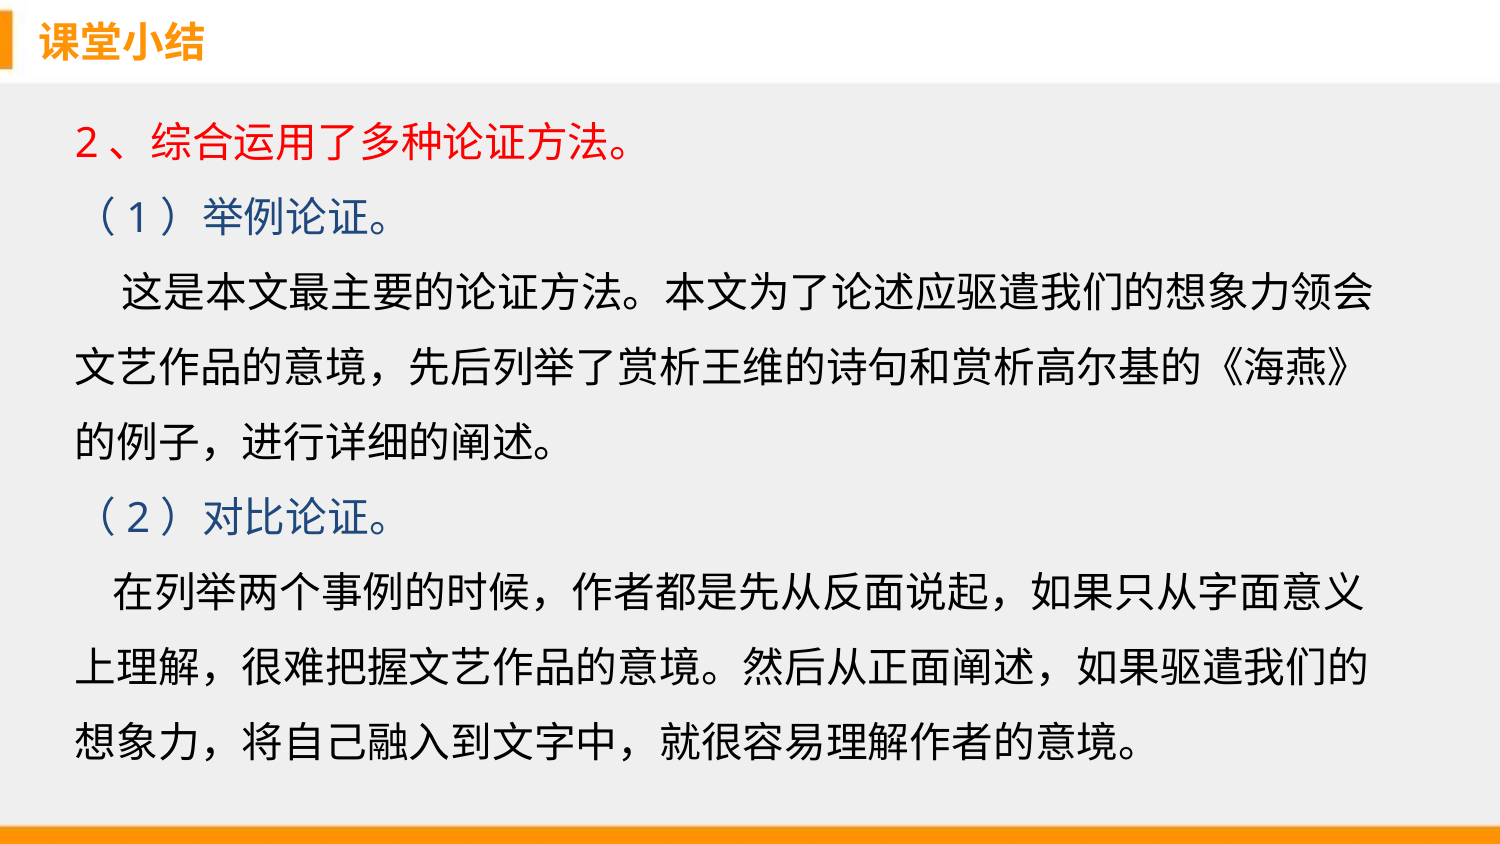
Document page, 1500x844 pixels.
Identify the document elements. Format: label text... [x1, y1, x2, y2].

picture [0, 0, 1500, 844]
text_box 课堂小结 [23, 1, 804, 81]
text_box 2、综合运用了多种论证方法。 （1）举例论证。 这是本文最主要的论证方法。本文为了论述应驱遣我们的想象力领会文艺作品的意境，先后列举了赏析王维的诗句和赏析高尔基的《海燕》的例子，进行详细的阐述。 （2）对比论证。 在列举两个事例的时候，作者都是先从反面说起，如果只从字面意义上理解，很难把握文艺作品的意境。然后从正面阐述，如果驱遣我们的想象力，将自己融入到文字中，就很容易理解作者的意境。 [60, 108, 1420, 773]
